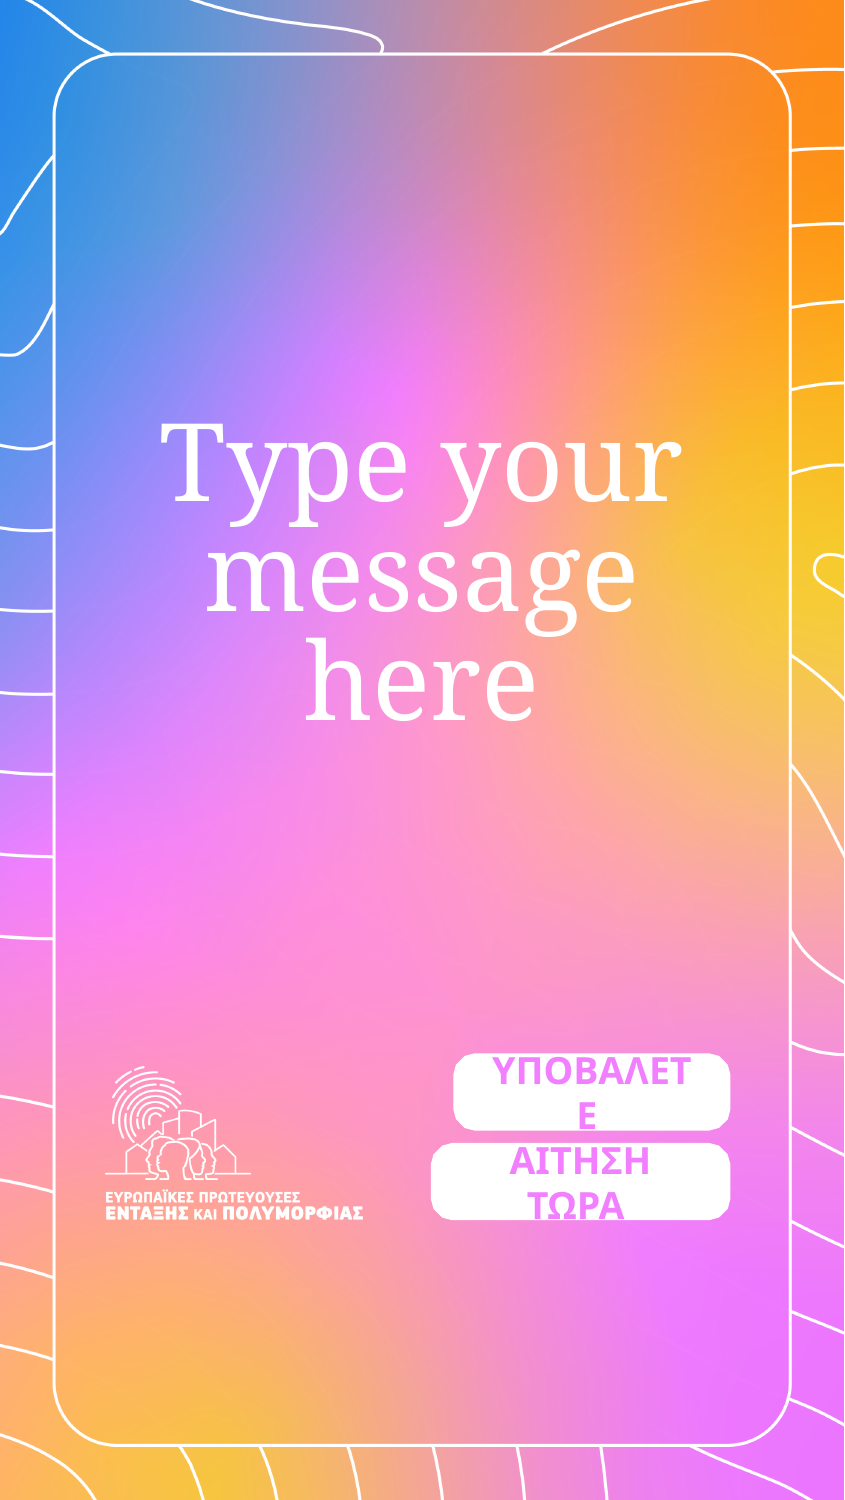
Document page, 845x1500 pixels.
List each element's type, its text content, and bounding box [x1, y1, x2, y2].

text_box ΥΠΟΒΑΛΕΤΕ [467, 1067, 717, 1117]
picture [0, 0, 844, 1500]
text_box ΑΙΤΗΣΗ ΤΩΡΑ [444, 1156, 717, 1207]
title Type your message here [63, 163, 781, 993]
